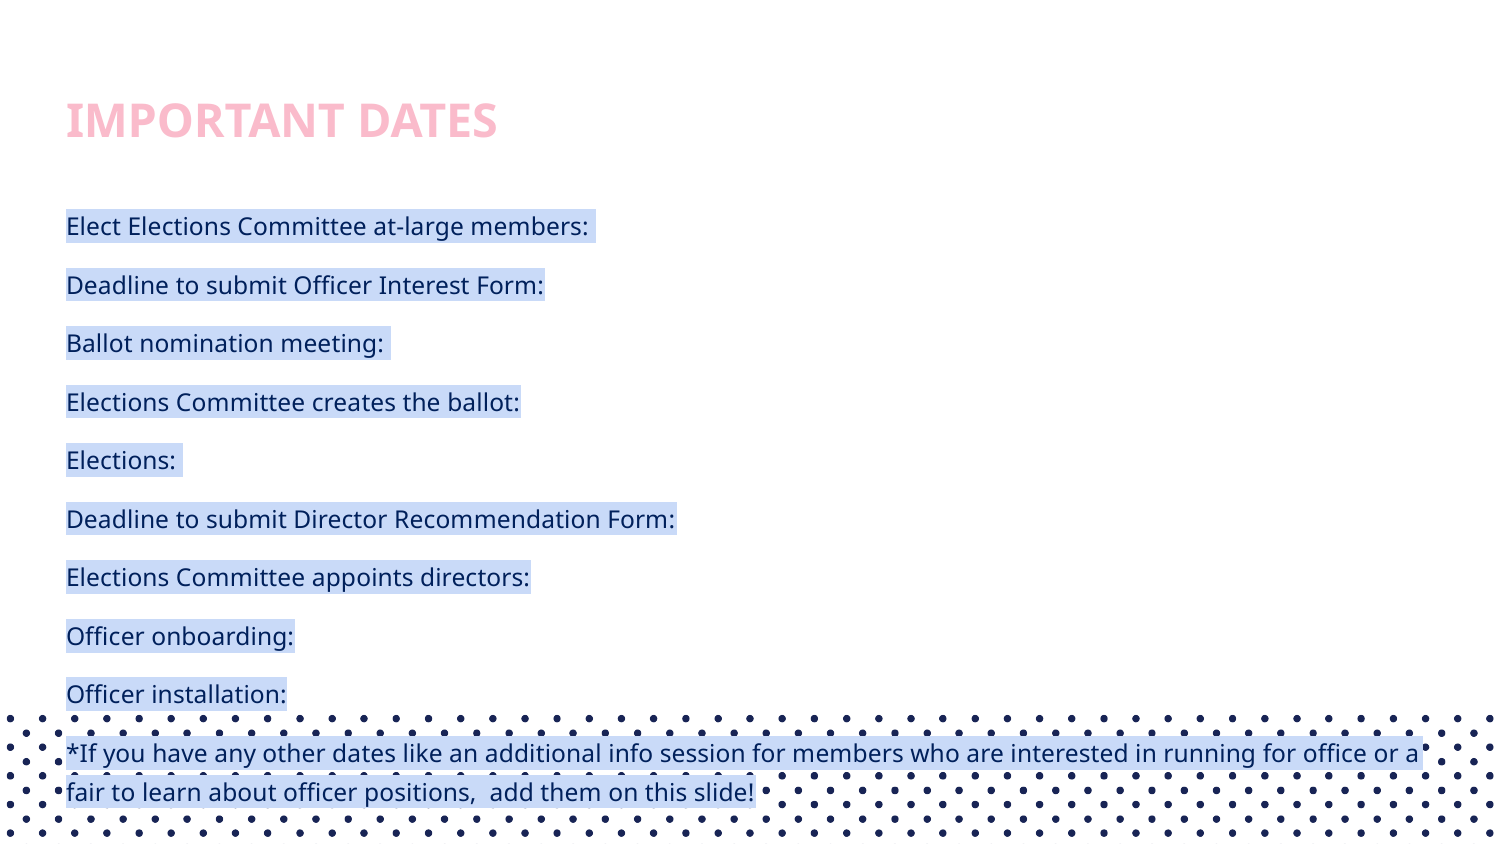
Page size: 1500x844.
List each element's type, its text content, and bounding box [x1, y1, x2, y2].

title IMPORTANT DATES [51, 72, 1449, 167]
picture [0, 711, 1500, 844]
list Elect Elections Committee at-large members: Deadline to submit Officer Interest Form: Ballot nomination meeting: Elections Committee creates the ballot: Elections: Deadline to submit Director Recommendation Form: Elections Committee appoints directors: Officer onboarding: Officer installation: *If you have any other dates like an additional info session for members who are interested in running for office or a fair to learn about officer positions, add them on this slide! [51, 189, 1449, 826]
